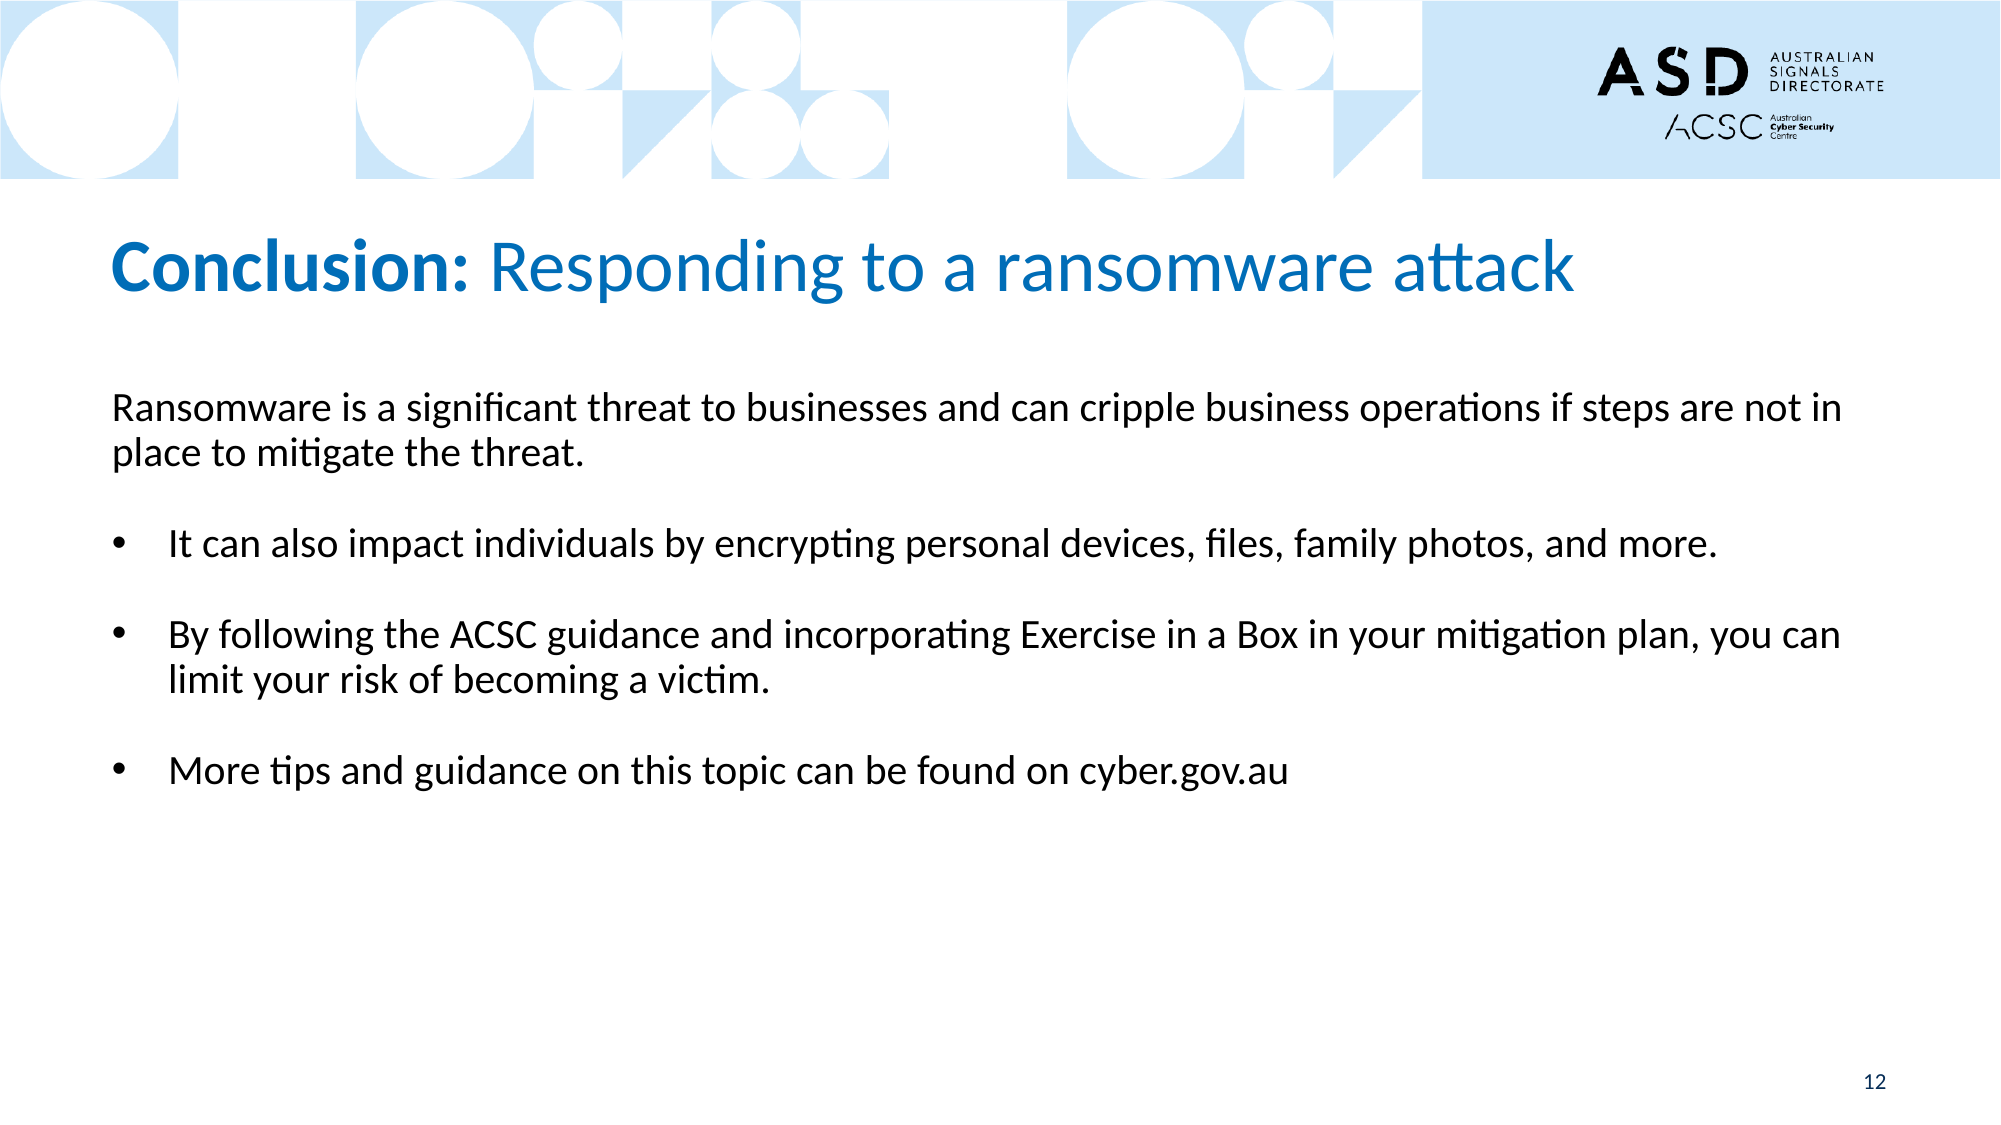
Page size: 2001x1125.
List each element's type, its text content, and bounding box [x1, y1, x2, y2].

slide_number 12 [1799, 1050, 1902, 1111]
title Conclusion: Responding to a ransomware attack [96, 207, 1902, 328]
list Ransomware is a significant threat to businesses and can cripple business operations if steps are not in place to mitigate the threat. It can also impact individuals by encrypting personal devices, files, family photos, and more. By following the ACSC guidance and incorporating Exercise in a Box in your mitigation plan, you can limit your risk of becoming a victim. More tips and guidance on this topic can be found on cyber.gov.au [96, 378, 1902, 1007]
picture [0, 0, 2001, 179]
